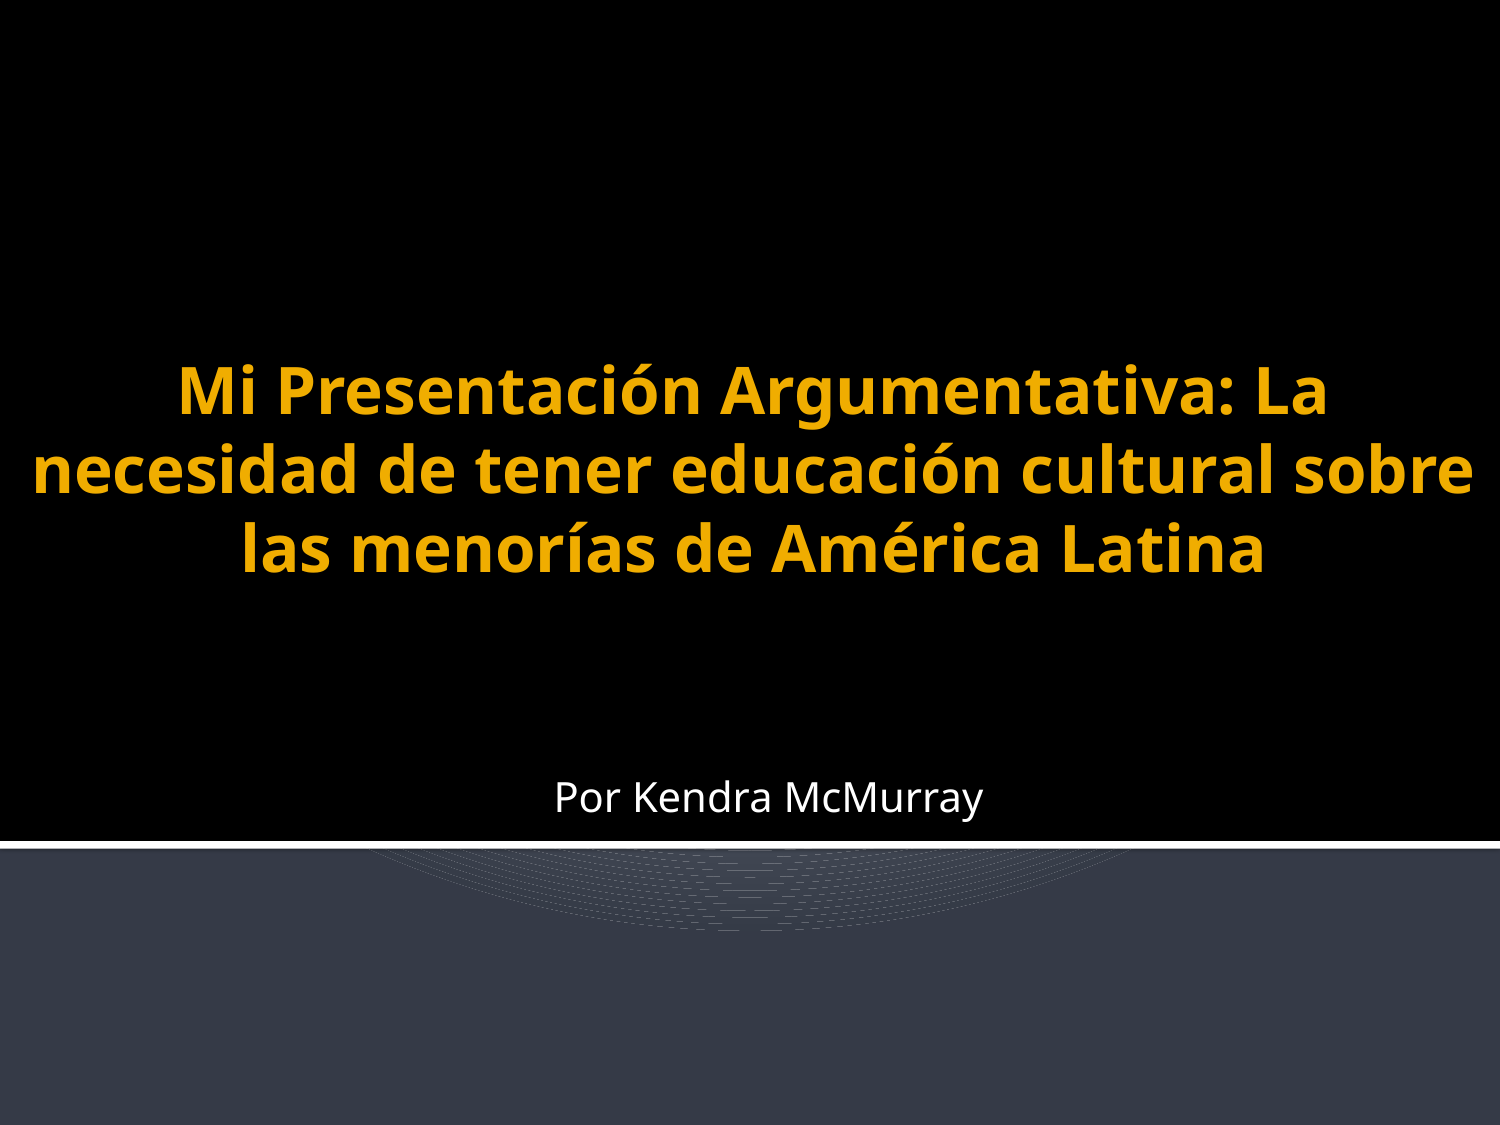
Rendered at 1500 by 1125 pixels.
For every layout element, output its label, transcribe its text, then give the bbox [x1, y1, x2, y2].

subtitle Por Kendra McMurray [99, 575, 1425, 821]
title Mi Presentación Argumentativa: La necesidad de tener educación cultural sobre las menorías de América Latina [0, 349, 1500, 591]
